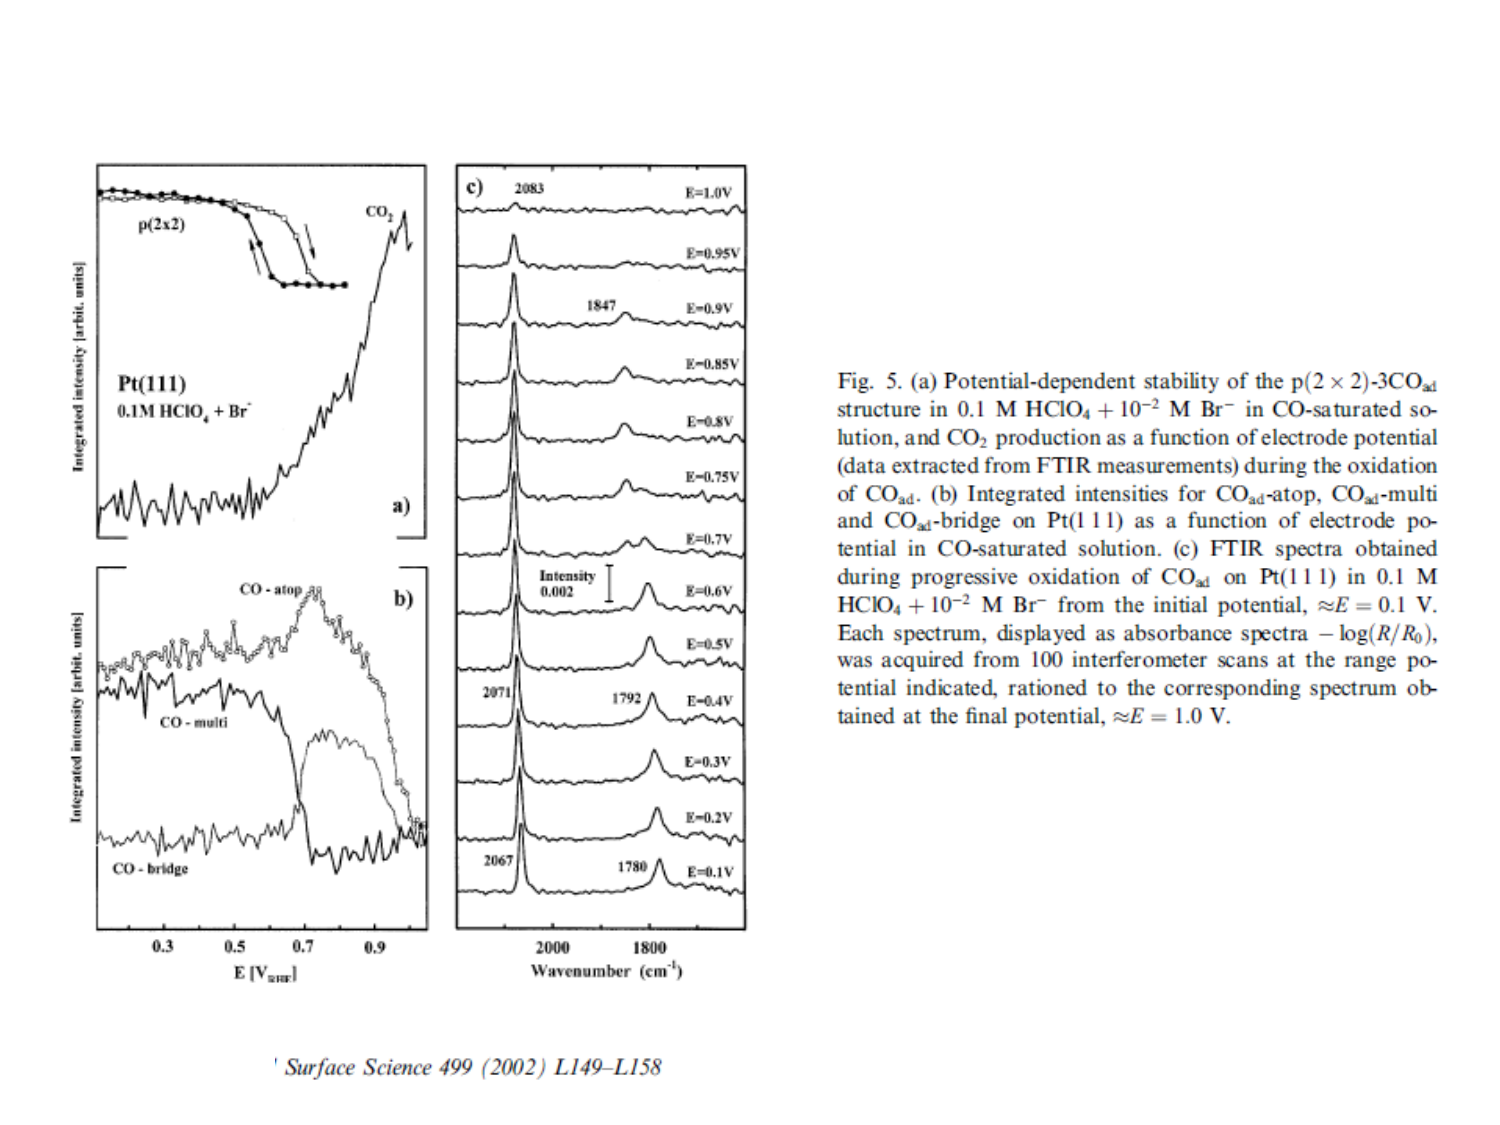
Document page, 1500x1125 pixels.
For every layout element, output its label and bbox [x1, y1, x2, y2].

picture [49, 149, 776, 999]
picture [274, 1049, 668, 1088]
picture [824, 362, 1457, 737]
